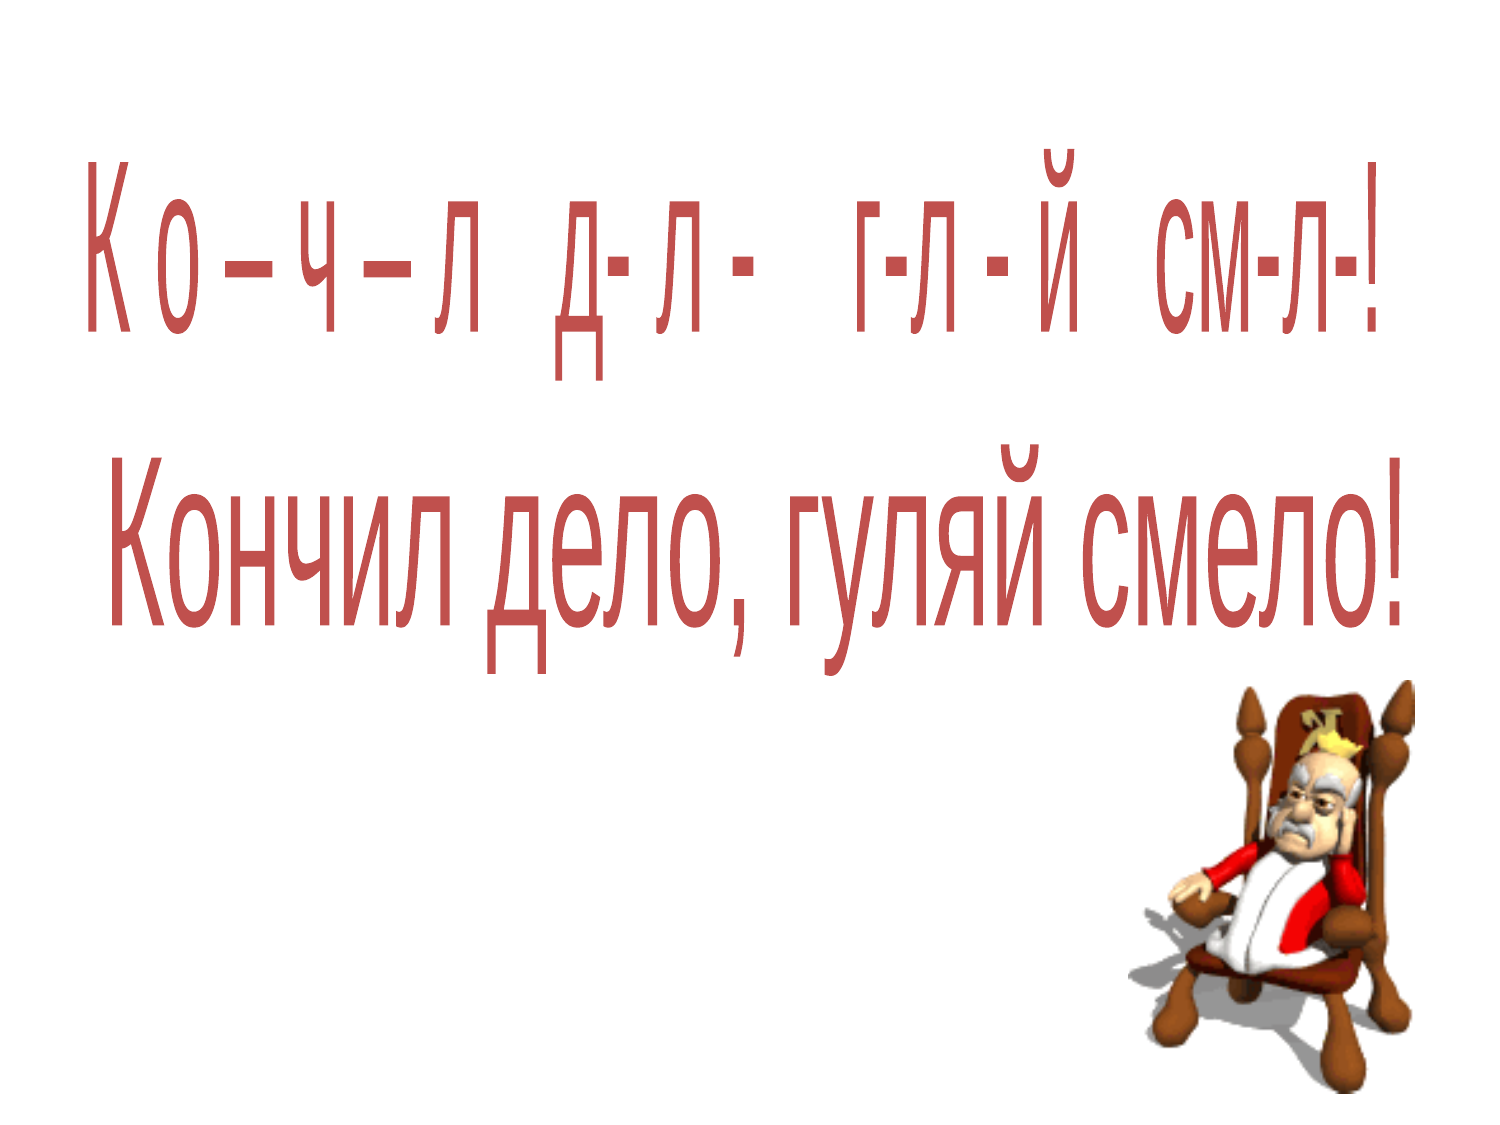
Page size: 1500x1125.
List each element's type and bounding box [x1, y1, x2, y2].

picture [1127, 680, 1416, 1095]
